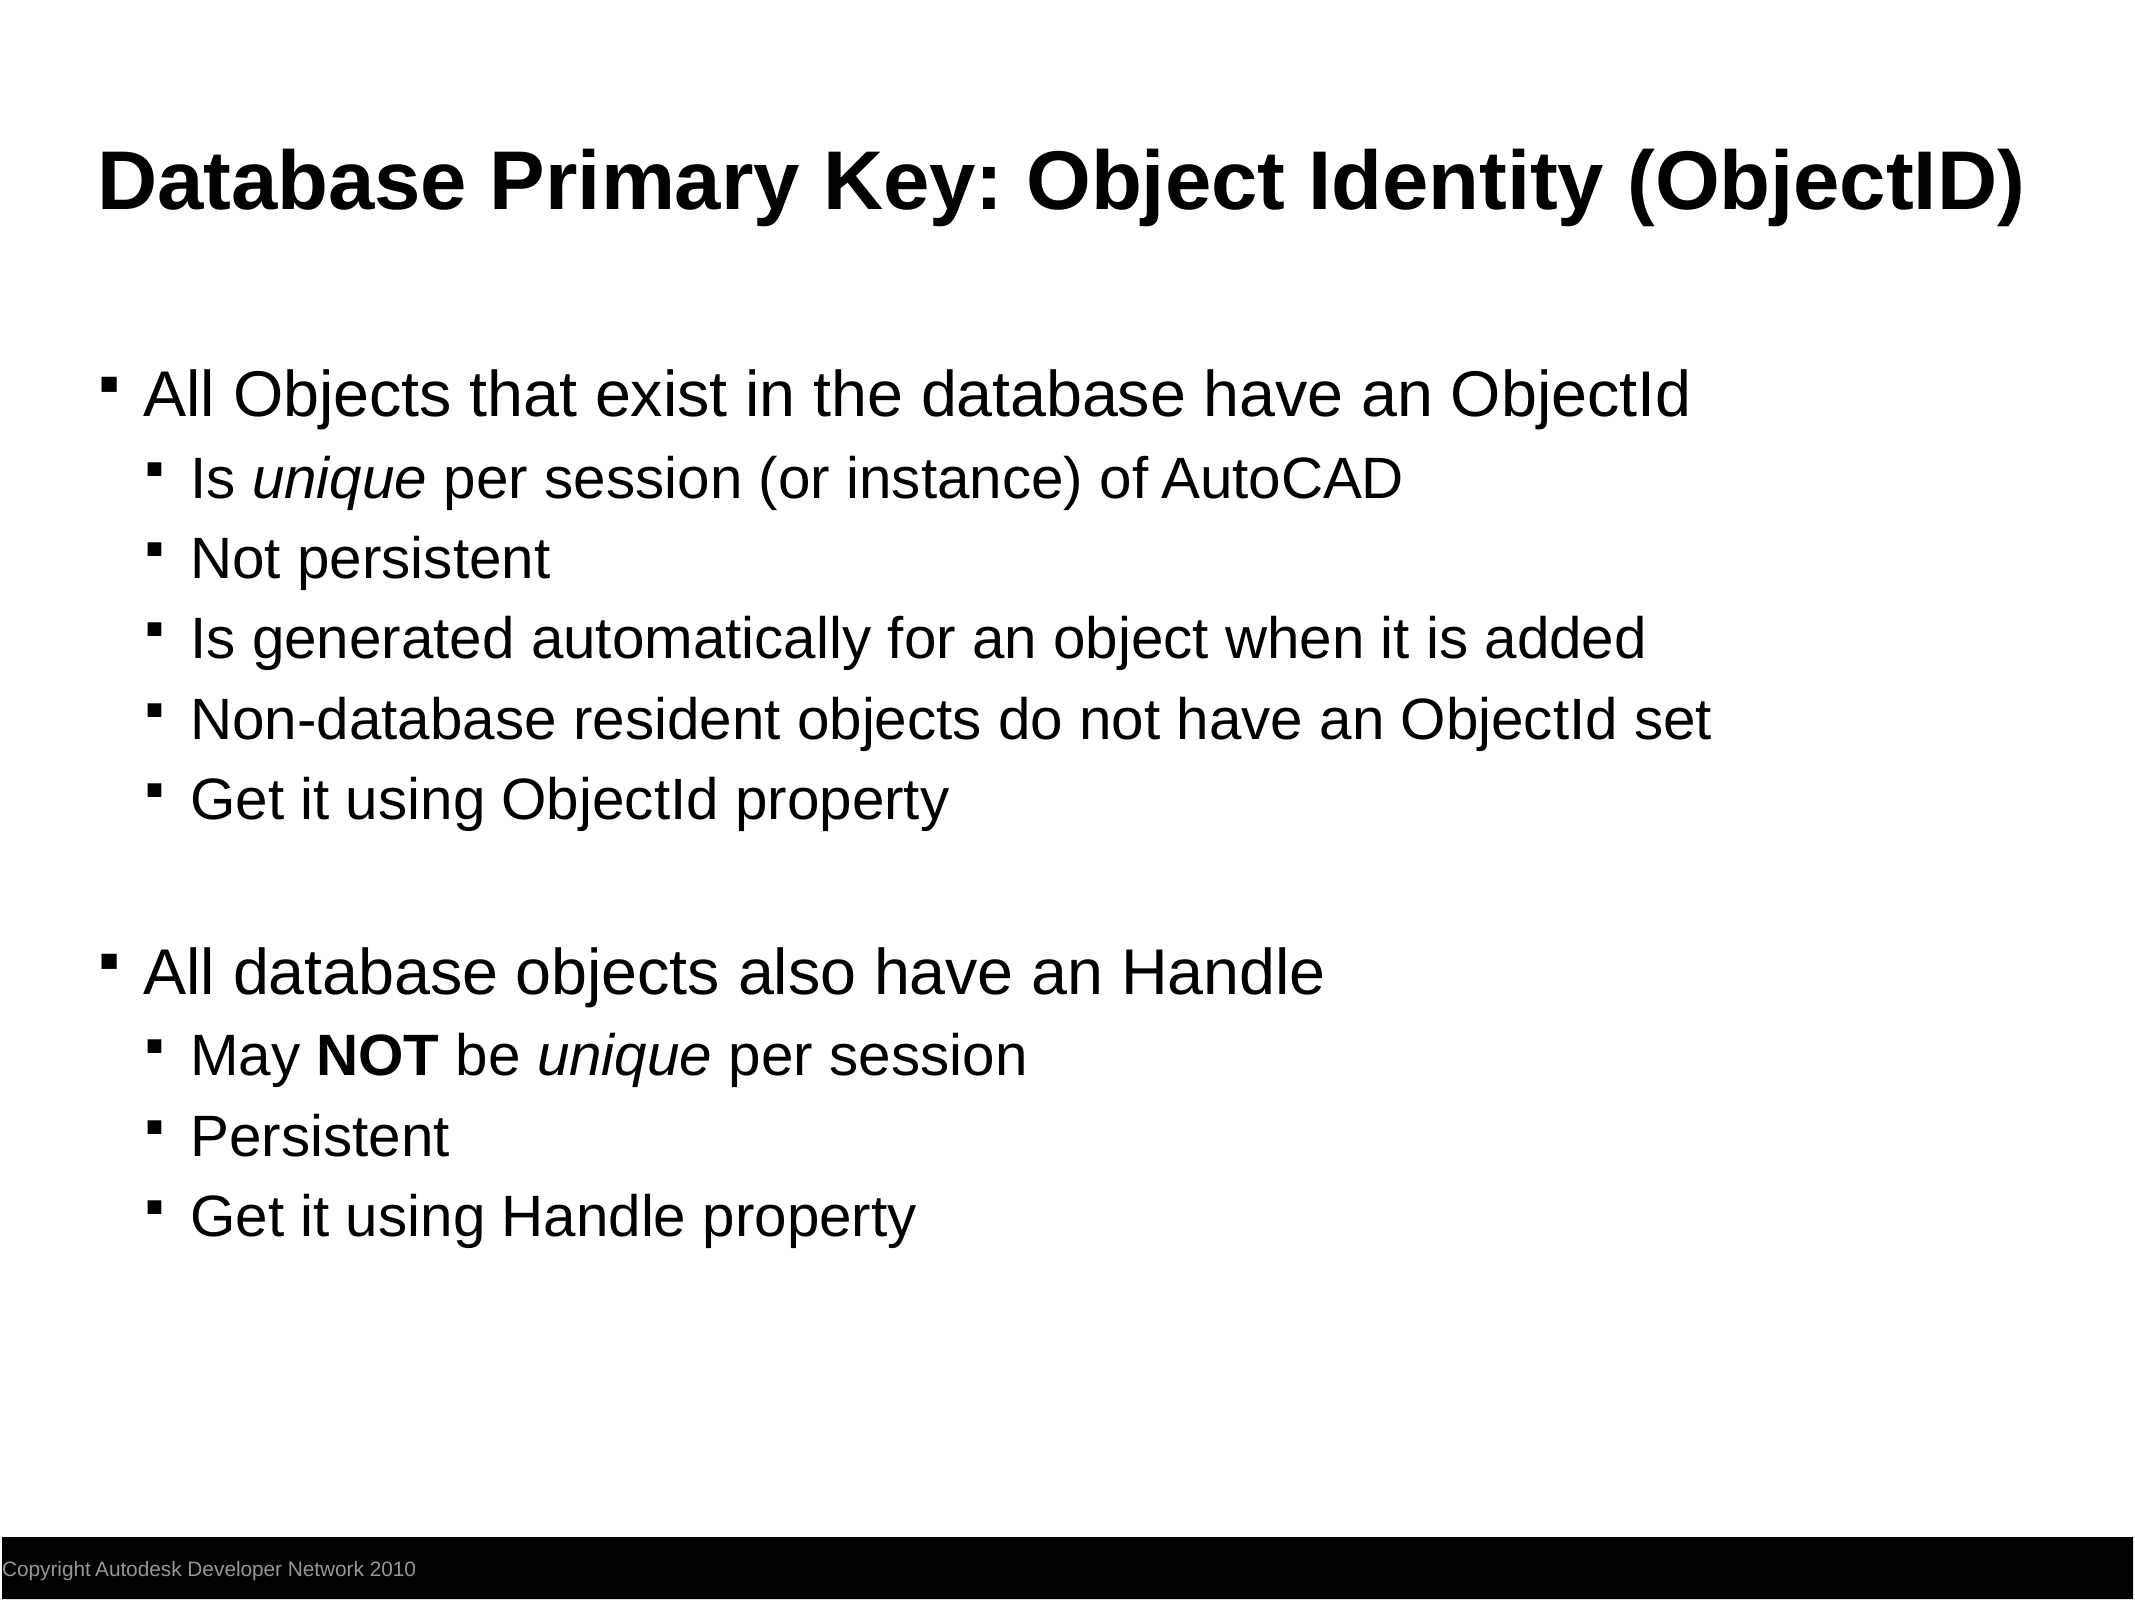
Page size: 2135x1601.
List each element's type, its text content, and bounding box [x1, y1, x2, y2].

list All Objects that exist in the database have an ObjectId Is unique per session (or instance) of AutoCAD Not persistent Is generated automatically for an object when it is added Non-database resident objects do not have an ObjectId set Get it using ObjectId property All database objects also have an Handle May NOT be unique per session Persistent Get it using Handle property [96, 351, 2028, 1452]
title Database Primary Key: Object Identity (ObjectID) [96, 59, 2135, 293]
